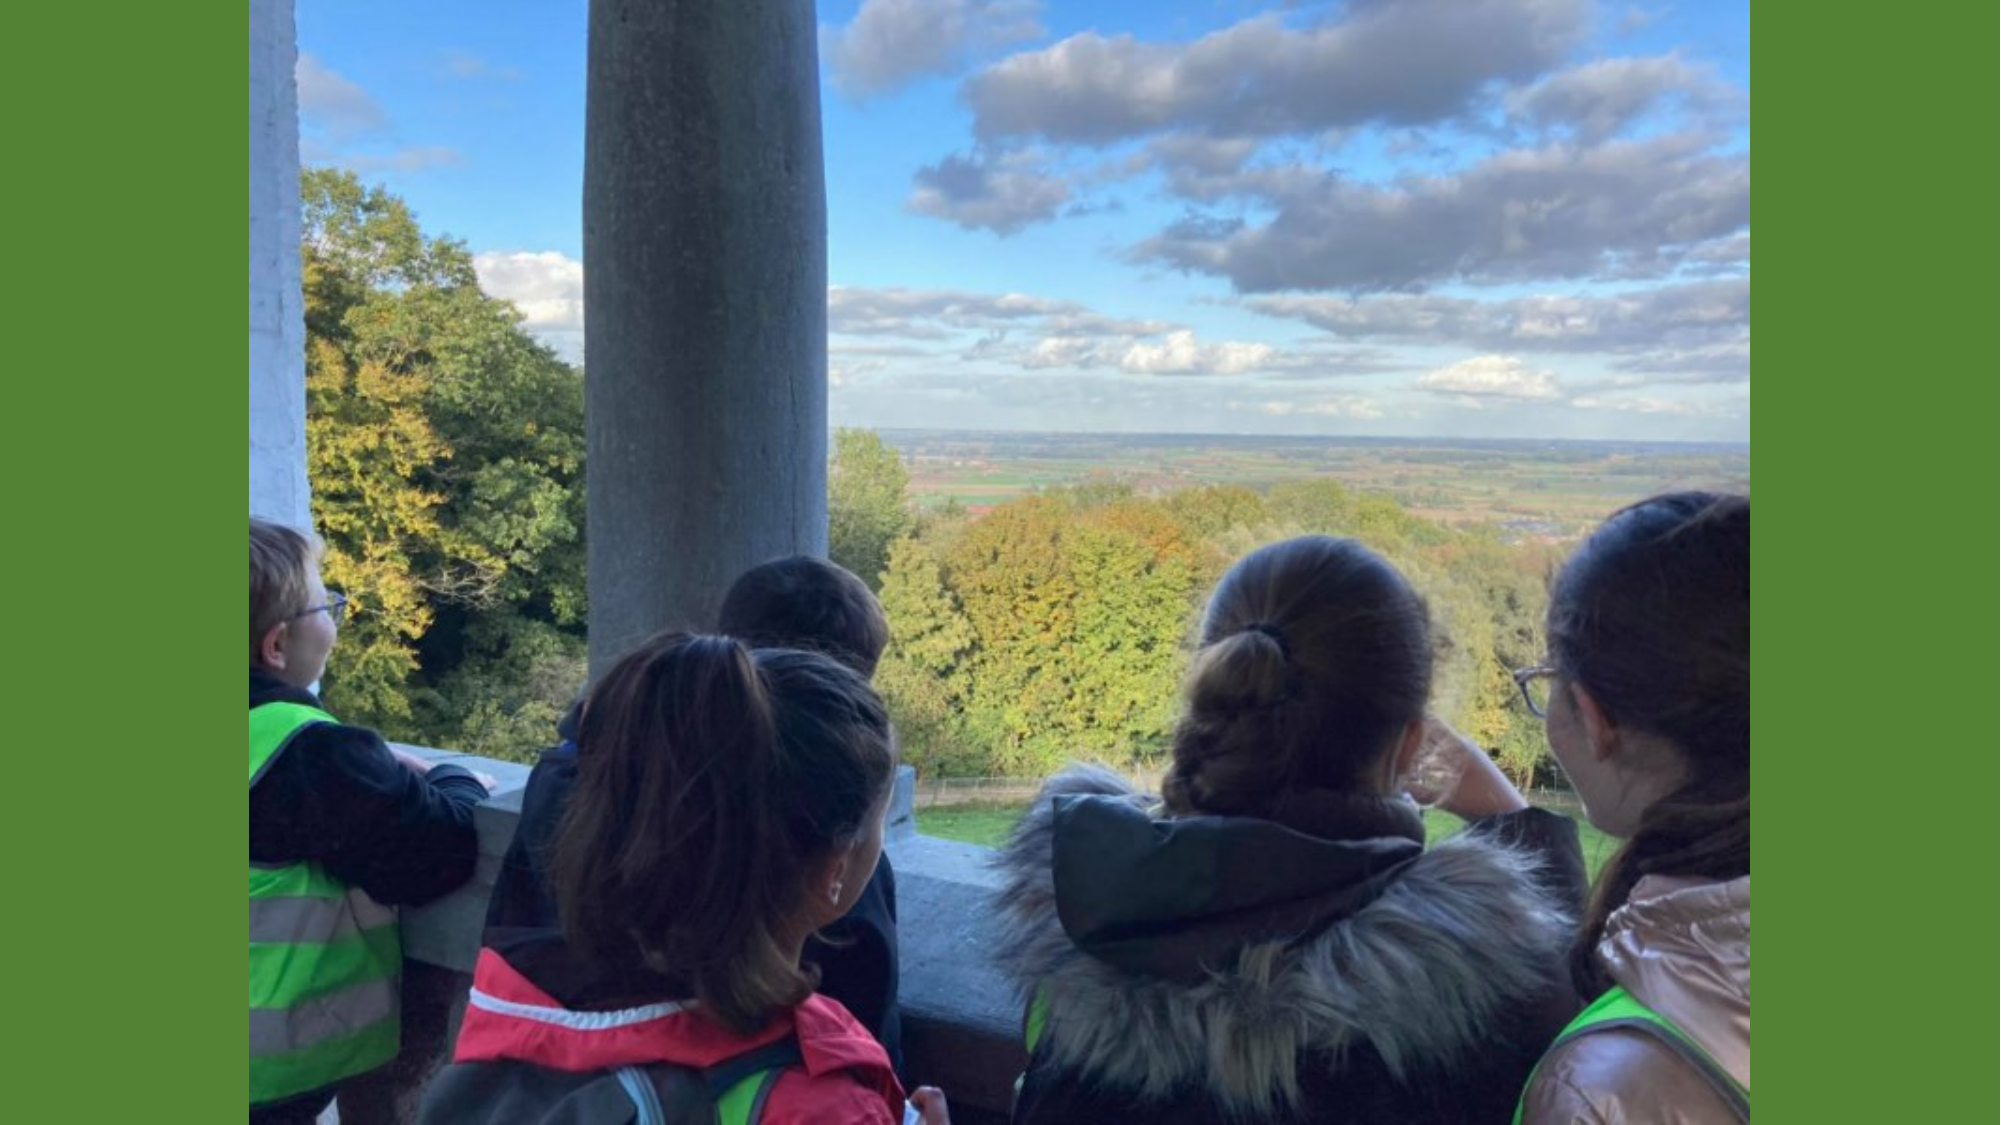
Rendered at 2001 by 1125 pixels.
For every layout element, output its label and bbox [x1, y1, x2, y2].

picture [249, 0, 1750, 1125]
